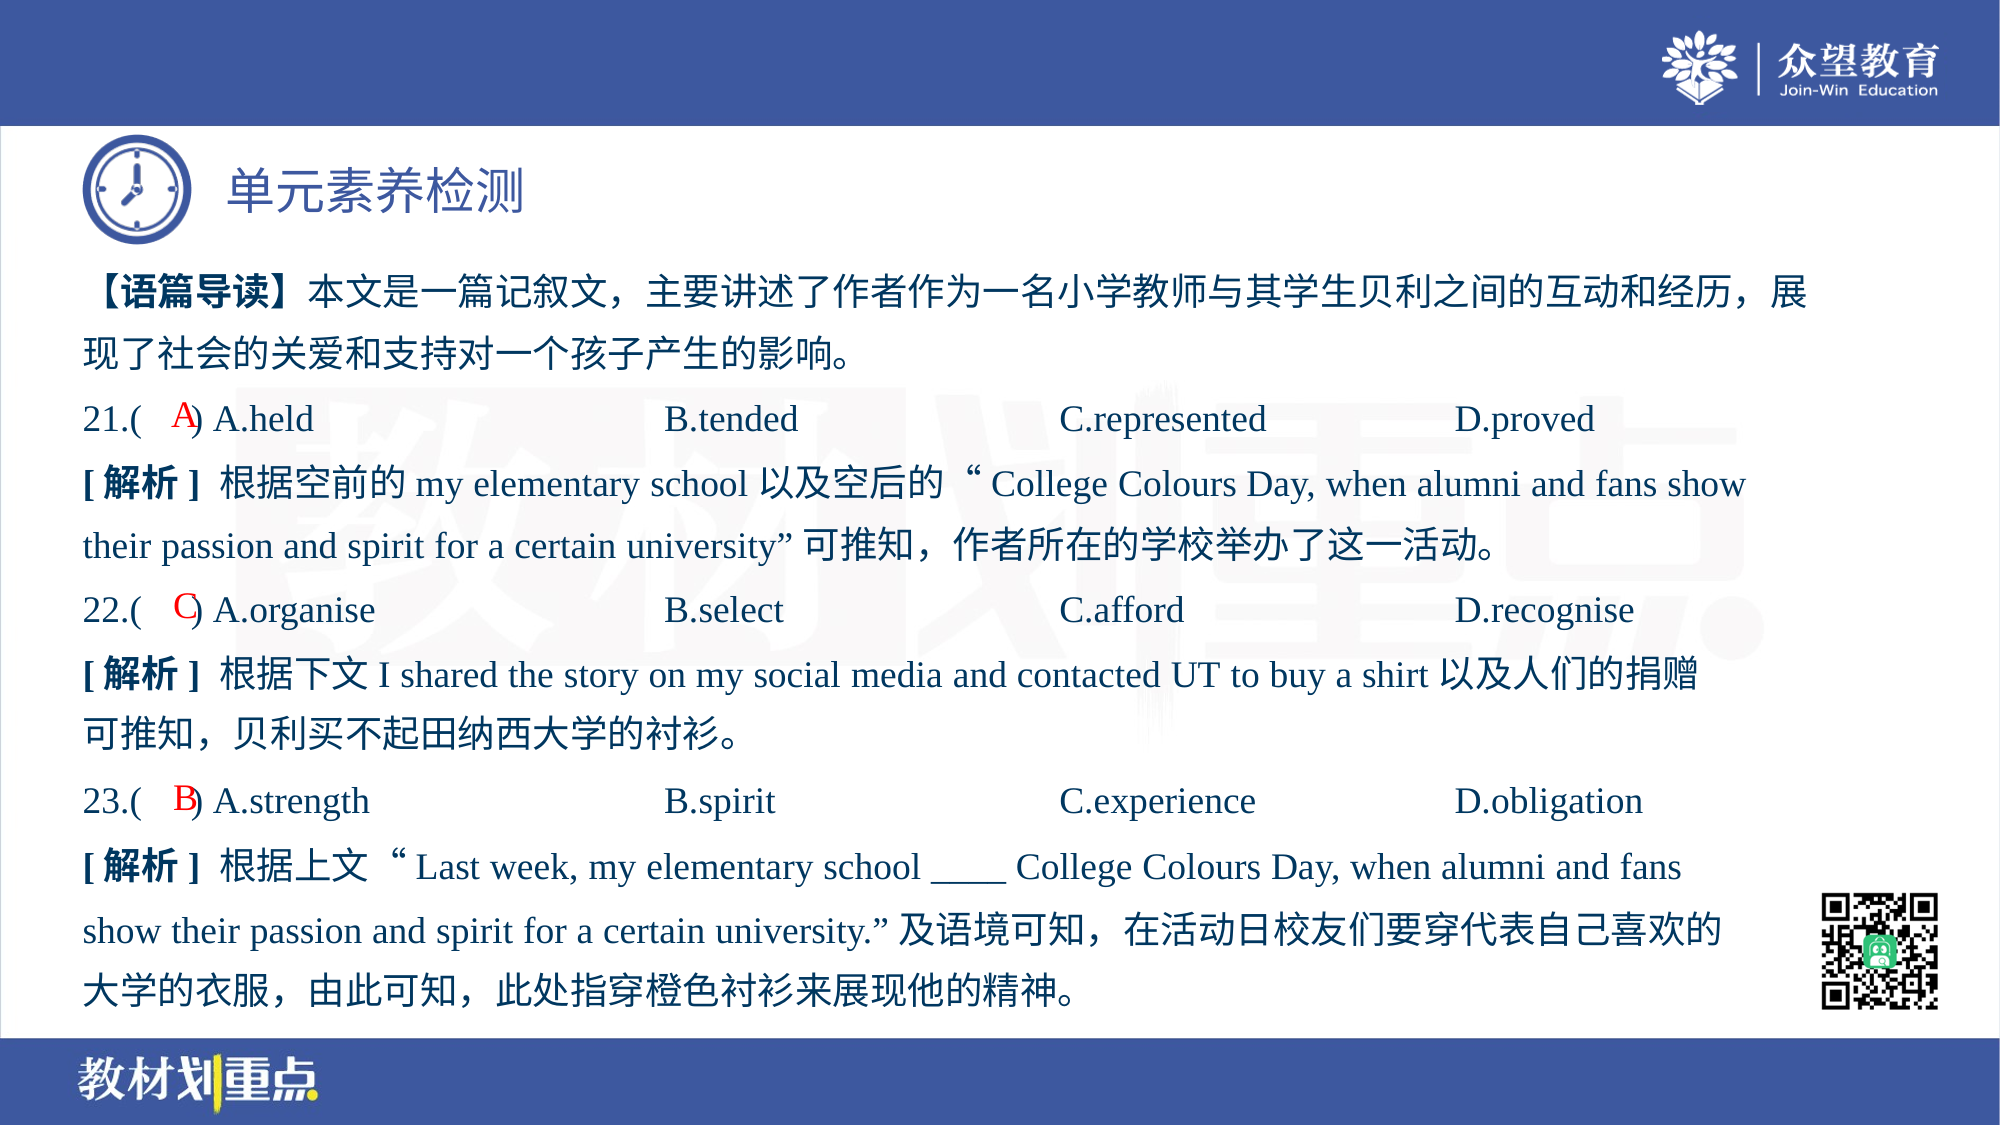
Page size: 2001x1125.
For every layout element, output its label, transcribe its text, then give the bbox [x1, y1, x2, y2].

text_box 22.( ) A.organise B.select C.afford D.recognise [82, 567, 1817, 624]
text_box [解析] 根据下文I shared the story on my social media and contacted UT to buy a shirt以及人们的捐赠 可推知，贝利买不起田纳西大学的衬衫。 [82, 630, 1817, 751]
text_box 21.( ) A.held B.tended C.represented D.proved [82, 376, 1817, 433]
text_box 【语篇导读】本文是一篇记叙文，主要讲述了作者作为一名小学教师与其学生贝利之间的互动和经历，展 现了社会的关爱和支持对一个孩子产生的影响。 [82, 248, 1817, 369]
text_box B [159, 757, 212, 813]
text_box C [159, 565, 212, 621]
picture [0, 0, 2000, 1125]
text_box [解析] 根据上文“Last week, my elementary school ____ College Colours Day, when alumni and fans show their passion and spirit for a certain university.”及语境可知，在活动日校友们要穿代表自己喜欢的 大学的衣服，由此可知，此处指穿橙色衬衫来展现他的精神。 [82, 822, 1817, 1007]
text_box A [157, 374, 212, 430]
text_box [解析] 根据空前的my elementary school以及空后的“College Colours Day, when alumni and fans show their passion and spirit for a certain university”可推知，作者所在的学校举办了这一活动。 [82, 439, 1817, 560]
text_box 23.( ) A.strength B.spirit C.experience D.obligation [82, 758, 1817, 815]
